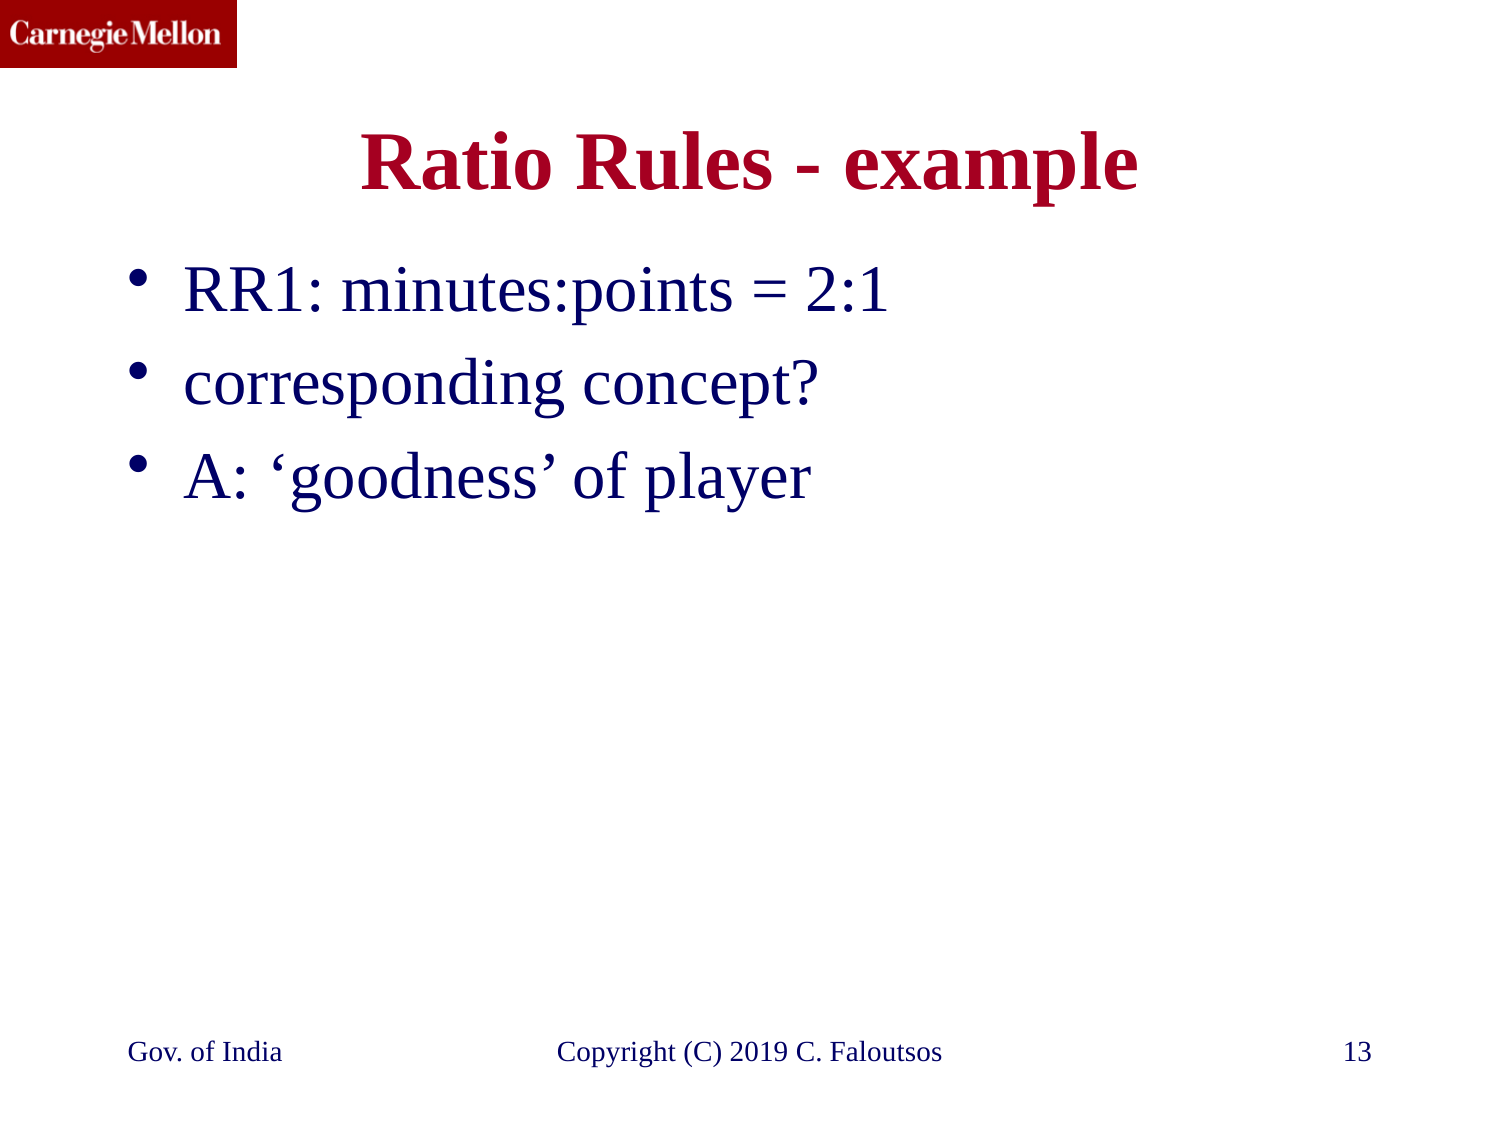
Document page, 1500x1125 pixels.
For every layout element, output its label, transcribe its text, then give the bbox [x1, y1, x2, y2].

slide_number Gov. of India [112, 1024, 426, 1101]
picture [0, 0, 237, 68]
slide_number 13 [1074, 1024, 1388, 1101]
title Ratio Rules - example [112, 99, 1388, 213]
list RR1: minutes:points = 2:1 corresponding concept? A: ‘goodness’ of player [112, 237, 1388, 1001]
footer Copyright (C) 2019 C. Faloutsos [512, 1024, 988, 1101]
